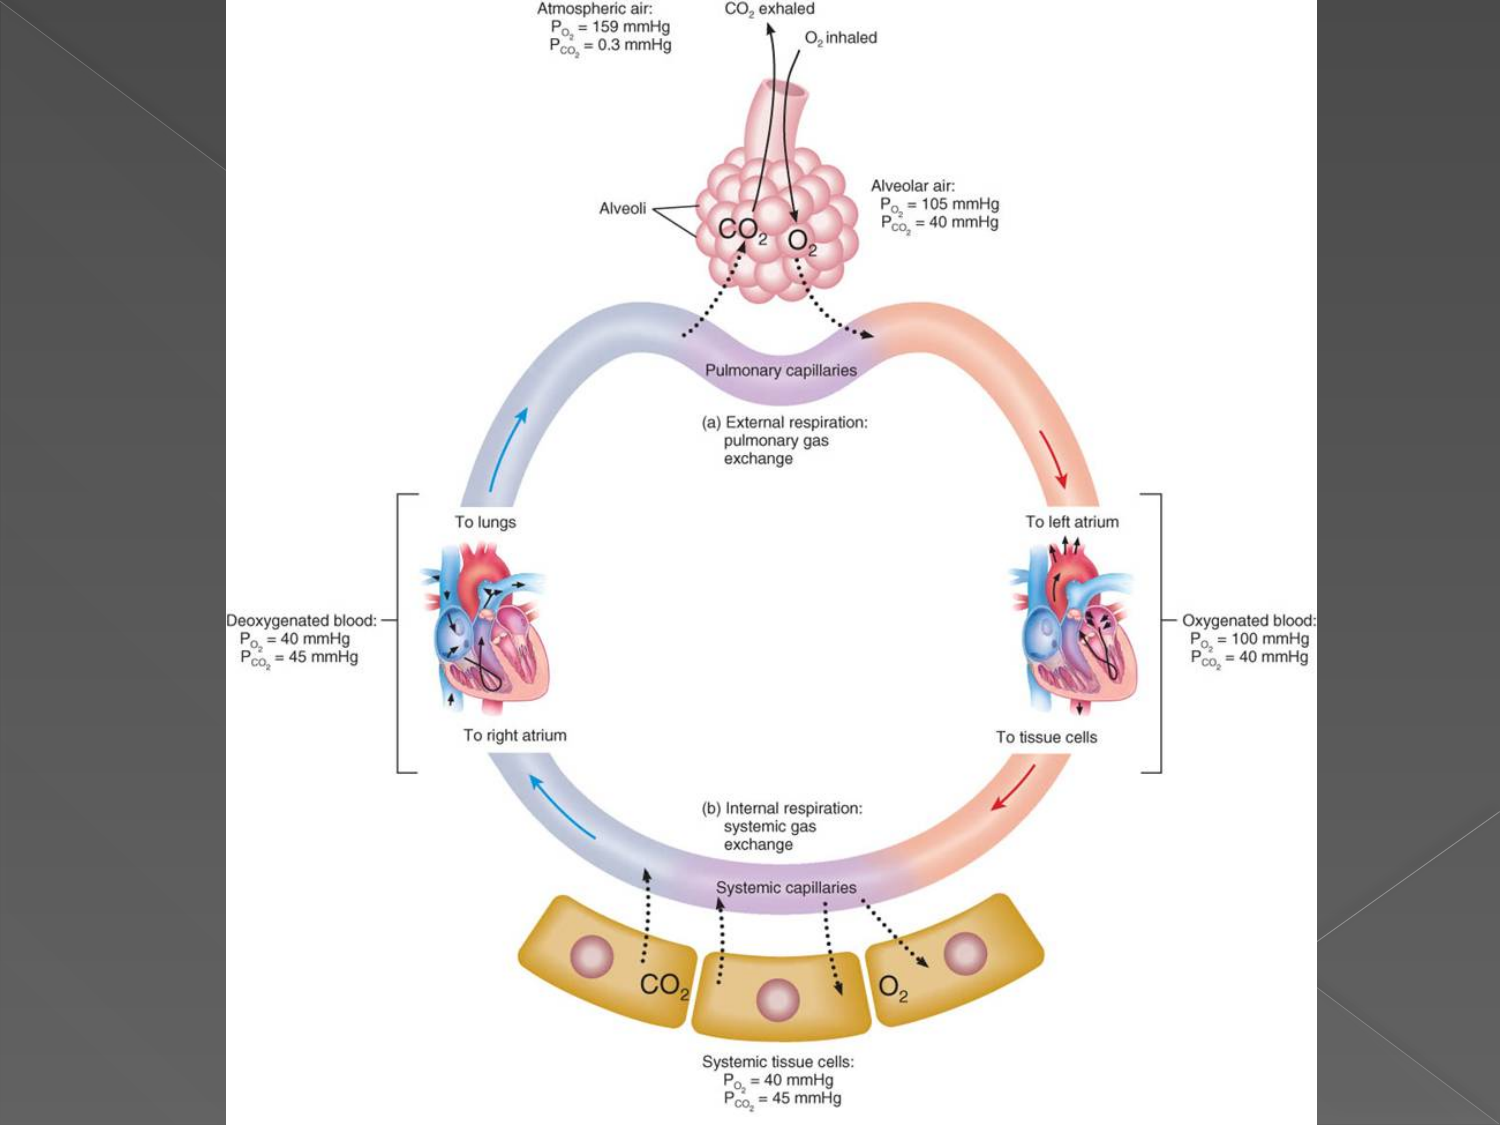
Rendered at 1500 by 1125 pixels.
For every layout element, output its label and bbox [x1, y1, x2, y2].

picture [226, 0, 1318, 1125]
